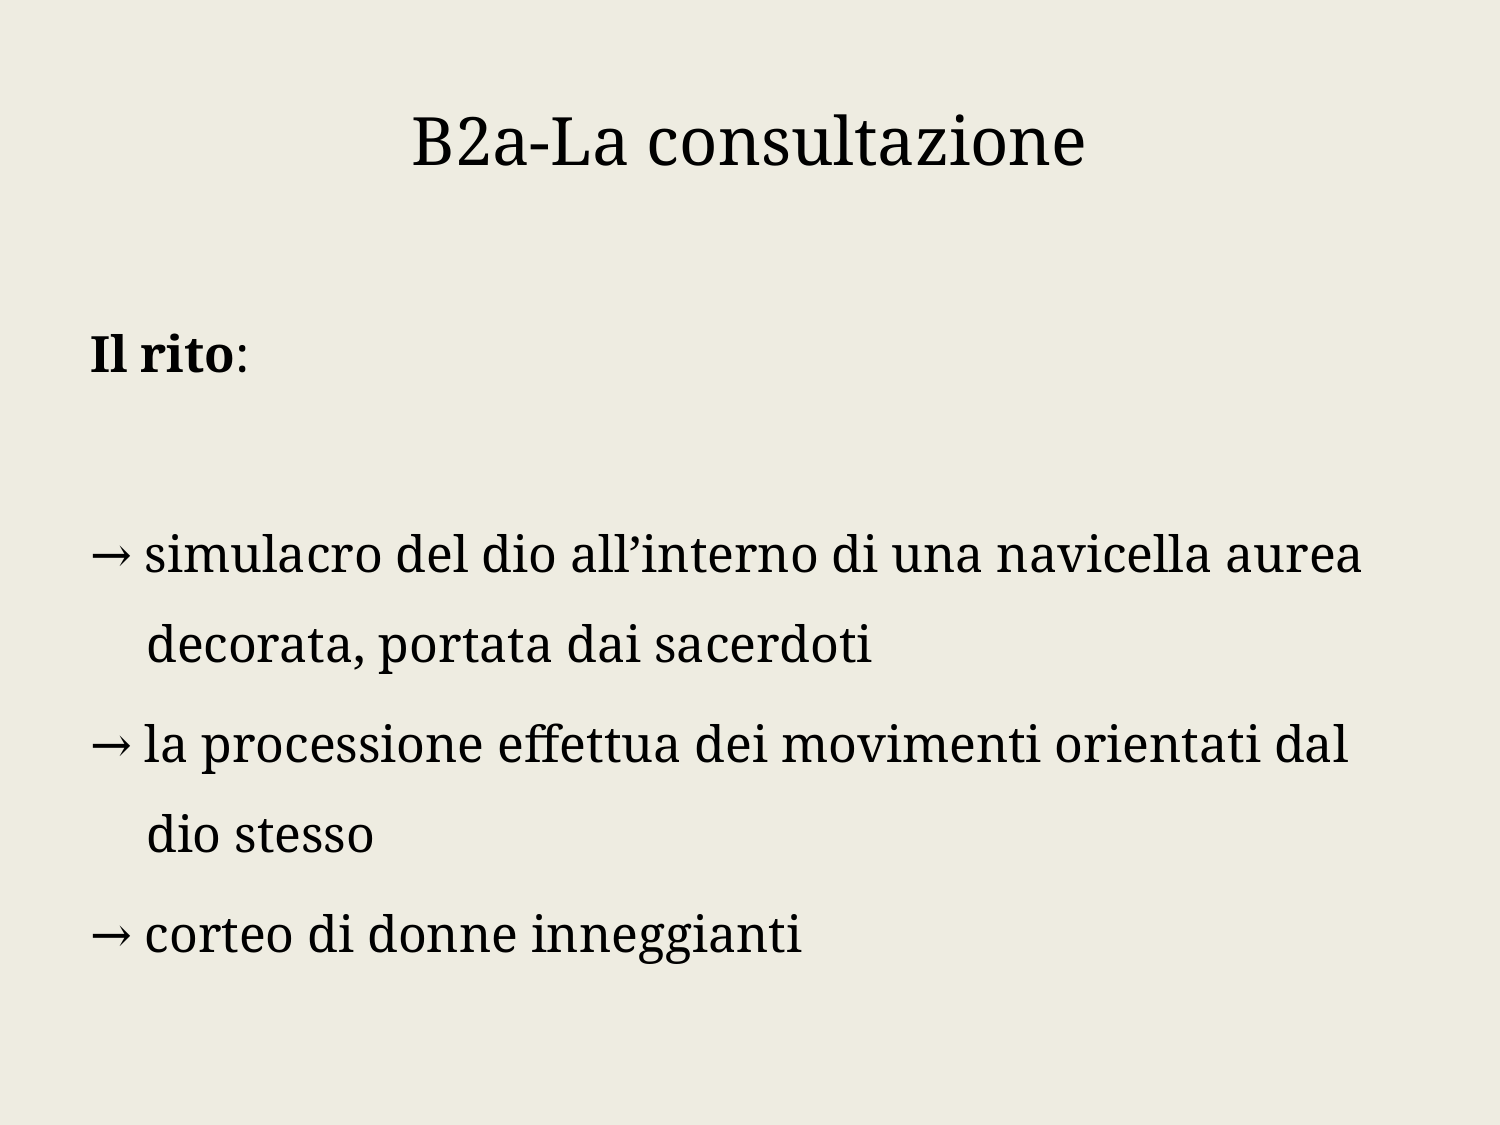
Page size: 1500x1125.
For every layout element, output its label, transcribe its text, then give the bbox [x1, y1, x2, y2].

title B2a-La consultazione [75, 45, 1425, 233]
list Il rito: → simulacro del dio all’interno di una navicella aurea decorata, portata dai sacerdoti → la processione effettua dei movimenti orientati dal dio stesso → corteo di donne inneggianti [75, 262, 1425, 1005]
